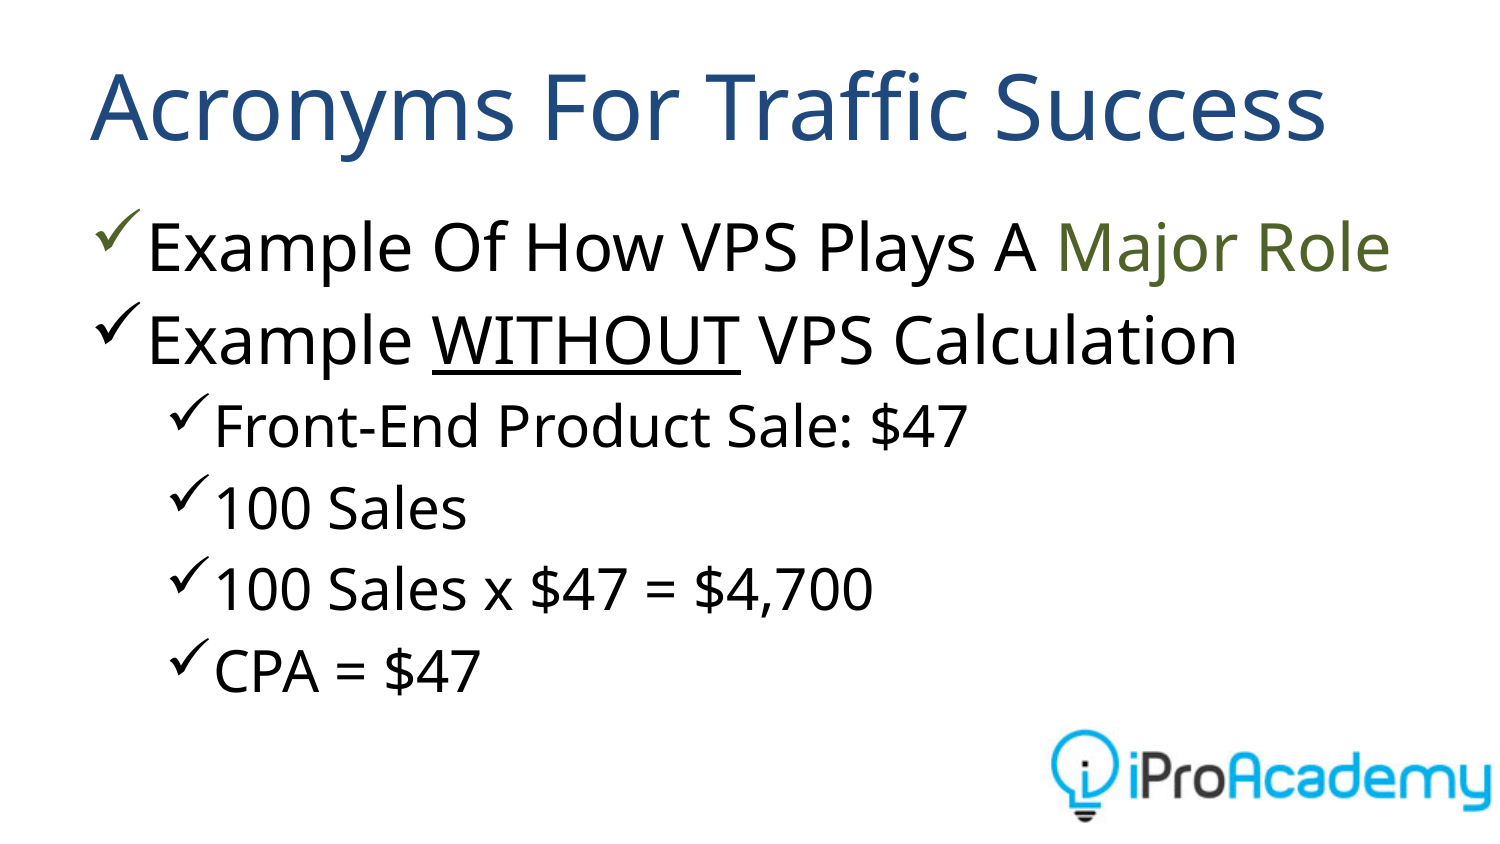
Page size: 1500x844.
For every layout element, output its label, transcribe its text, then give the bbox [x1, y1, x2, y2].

title Acronyms For Traffic Success [75, 33, 1425, 175]
picture [1047, 715, 1499, 841]
list Example Of How VPS Plays A Major Role Example WITHOUT VPS Calculation Front-End Product Sale: $47 100 Sales 100 Sales x $47 = $4,700 CPA = $47 [75, 196, 1425, 754]
